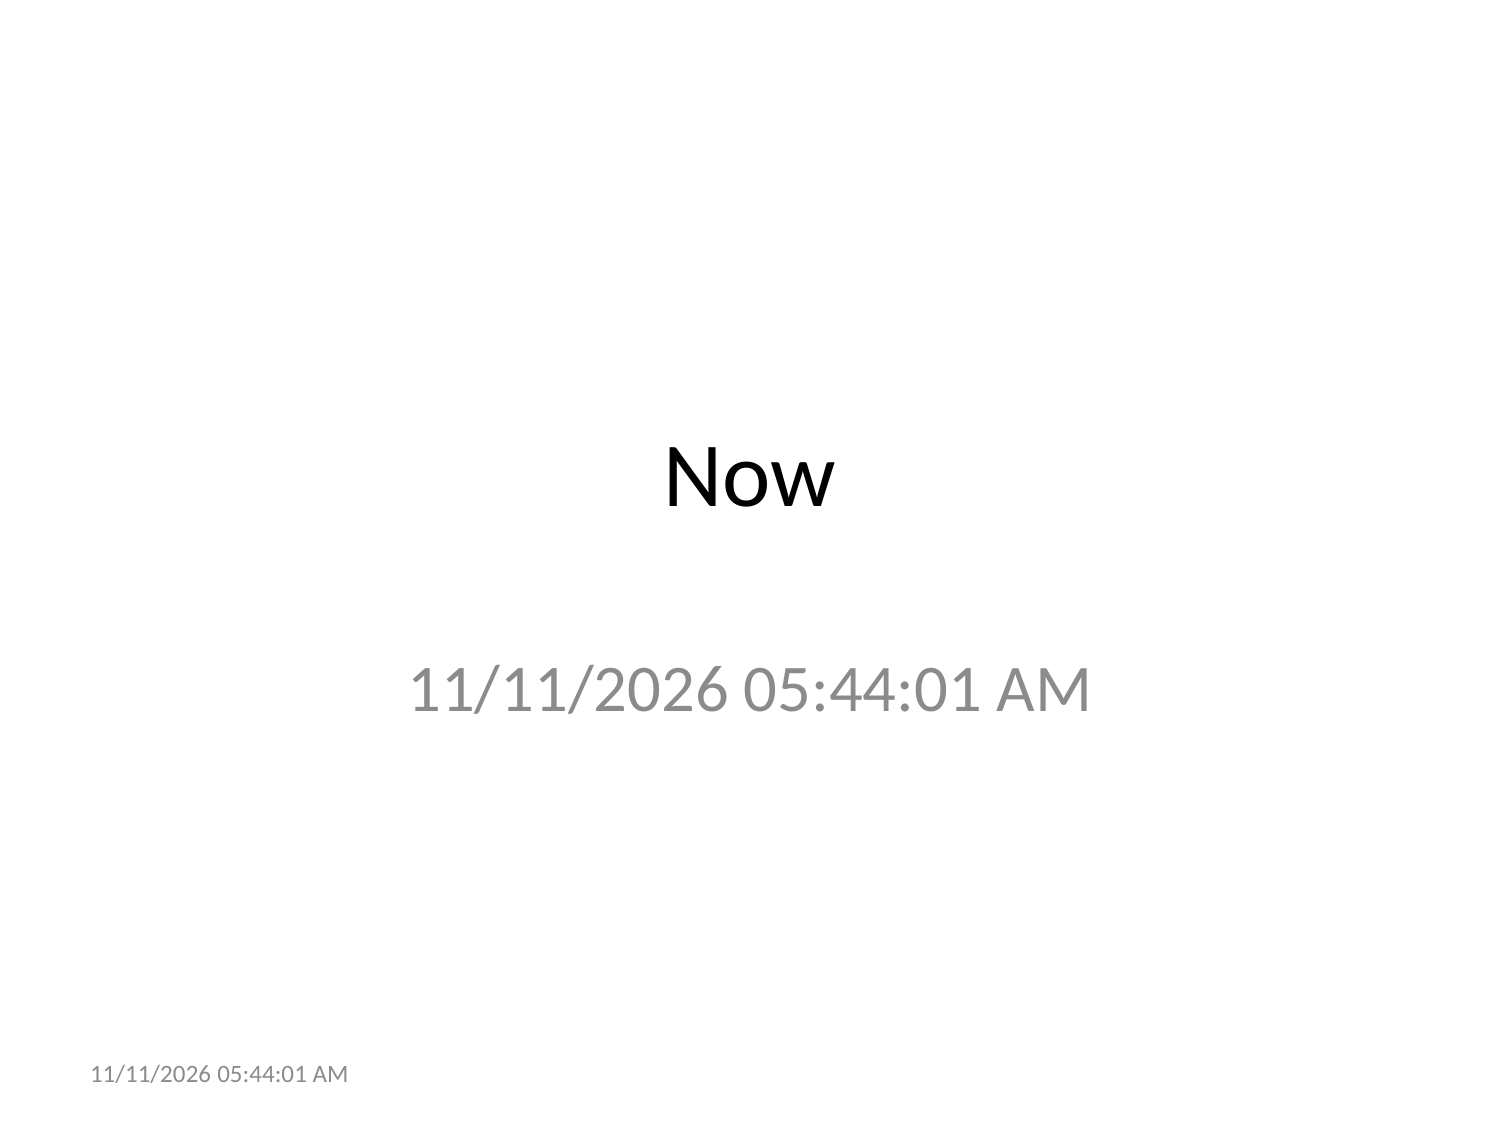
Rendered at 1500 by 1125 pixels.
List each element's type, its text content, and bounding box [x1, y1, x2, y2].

title Now [112, 349, 1388, 591]
subtitle 2011-12-19 10:20:04 AM [225, 637, 1275, 925]
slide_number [75, 1042, 425, 1103]
